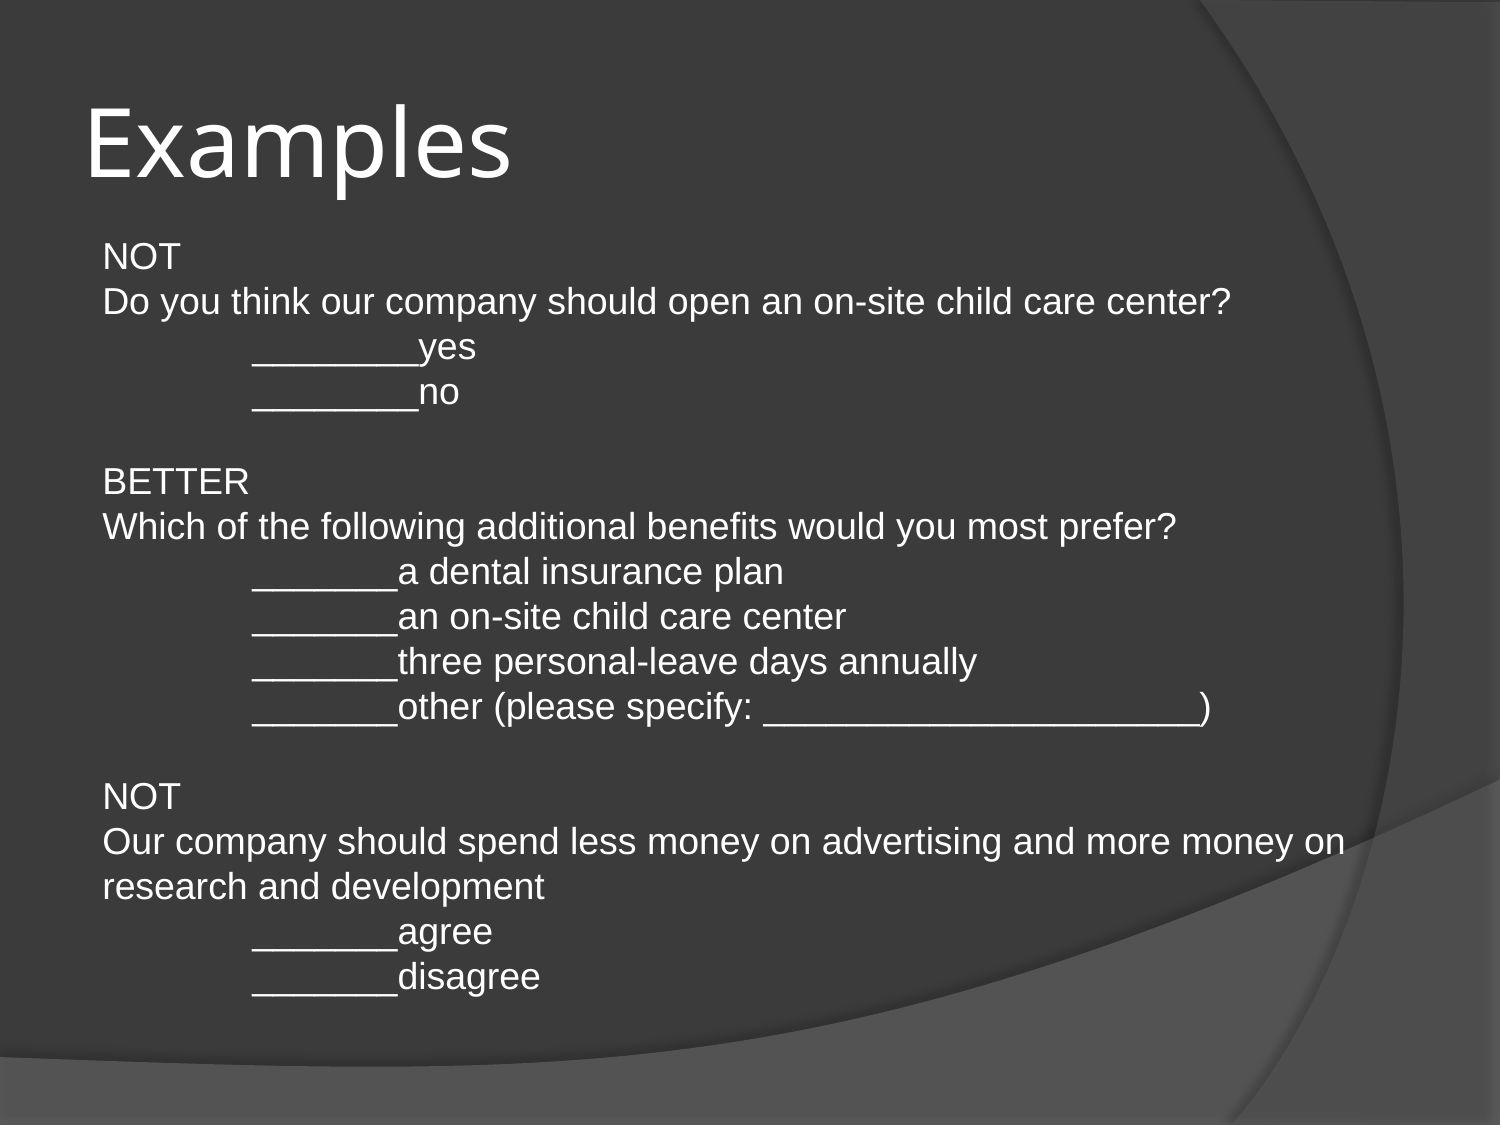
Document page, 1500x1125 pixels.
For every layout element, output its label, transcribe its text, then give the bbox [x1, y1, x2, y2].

title Examples [75, 45, 1301, 233]
text_box NOT Do you think our company should open an on-site child care center? ________yes ________no BETTER Which of the following additional benefits would you most prefer? _______a dental insurance plan _______an on-site child care center _______three personal-leave days annually _______other (please specify: _____________________) NOT Our company should spend less money on advertising and more money on research and development _______agree _______disagree [87, 224, 1400, 1005]
